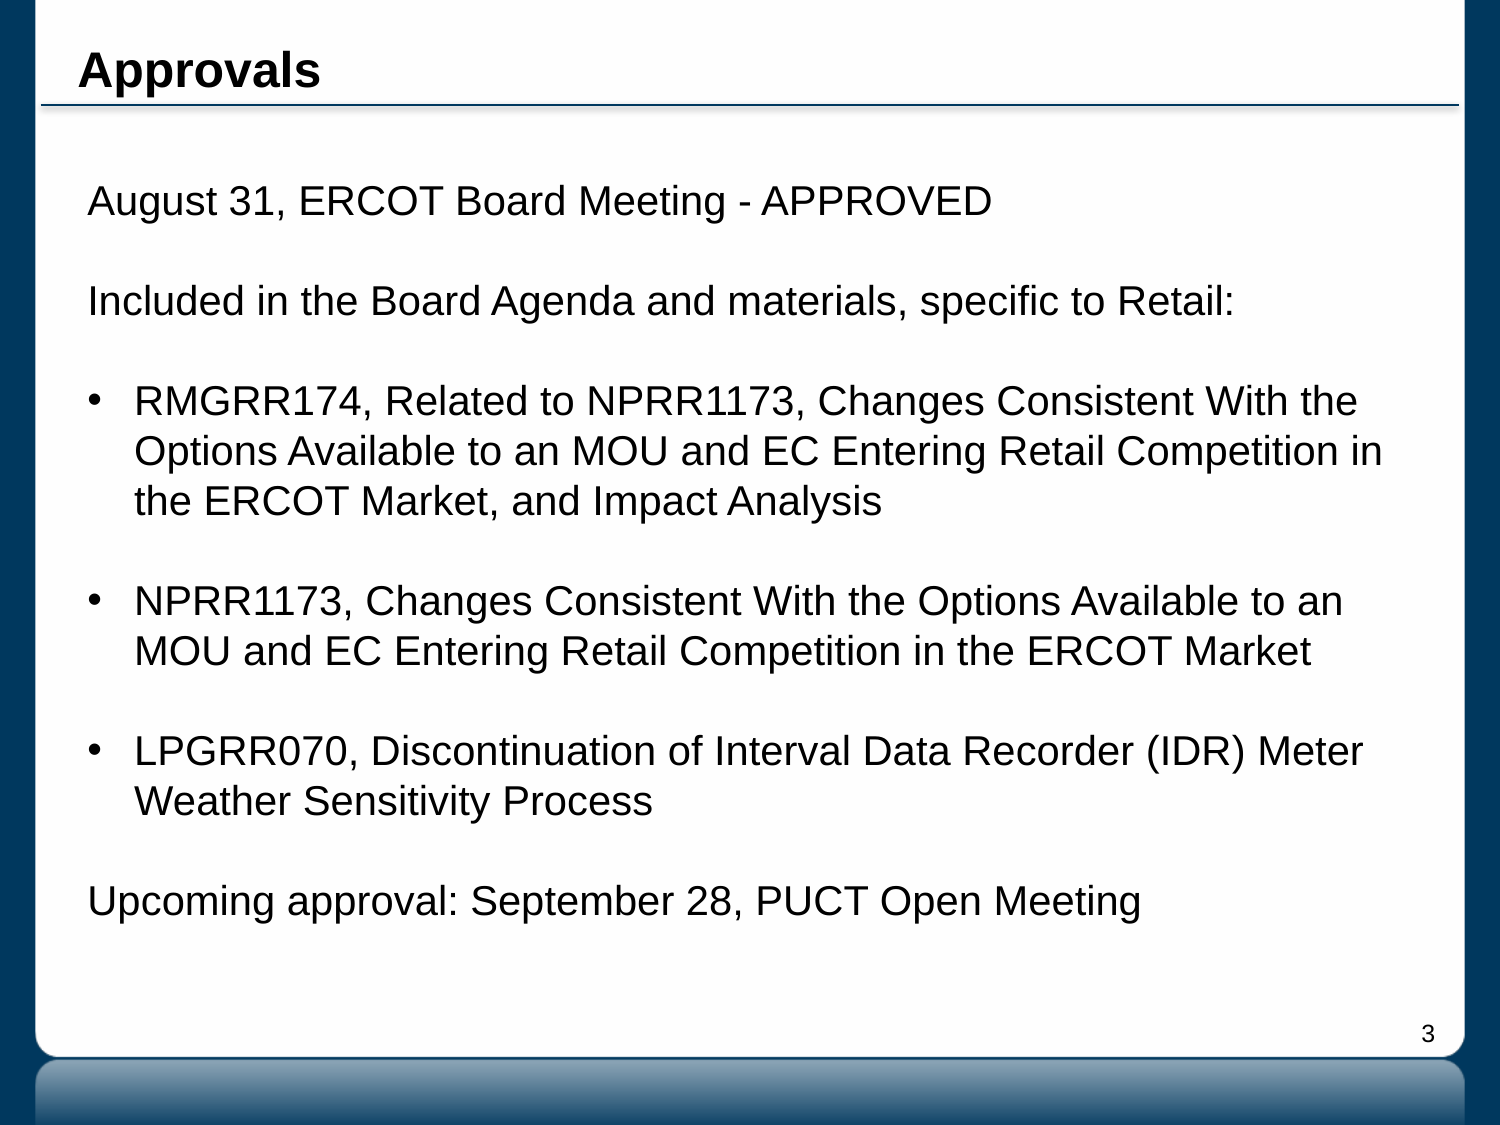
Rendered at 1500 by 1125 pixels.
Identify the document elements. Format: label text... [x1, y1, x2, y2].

title Approvals [62, 29, 1450, 106]
picture [35, 0, 1465, 1125]
text_box August 31, ERCOT Board Meeting - APPROVED Included in the Board Agenda and materials, specific to Retail: RMGRR174, Related to NPRR1173, Changes Consistent With the Options Available to an MOU and EC Entering Retail Competition in the ERCOT Market, and Impact Analysis NPRR1173, Changes Consistent With the Options Available to an MOU and EC Entering Retail Competition in the ERCOT Market LPGRR070, Discontinuation of Interval Data Recorder (IDR) Meter Weather Sensitivity Process Upcoming approval: September 28, PUCT Open Meeting [72, 166, 1400, 1032]
